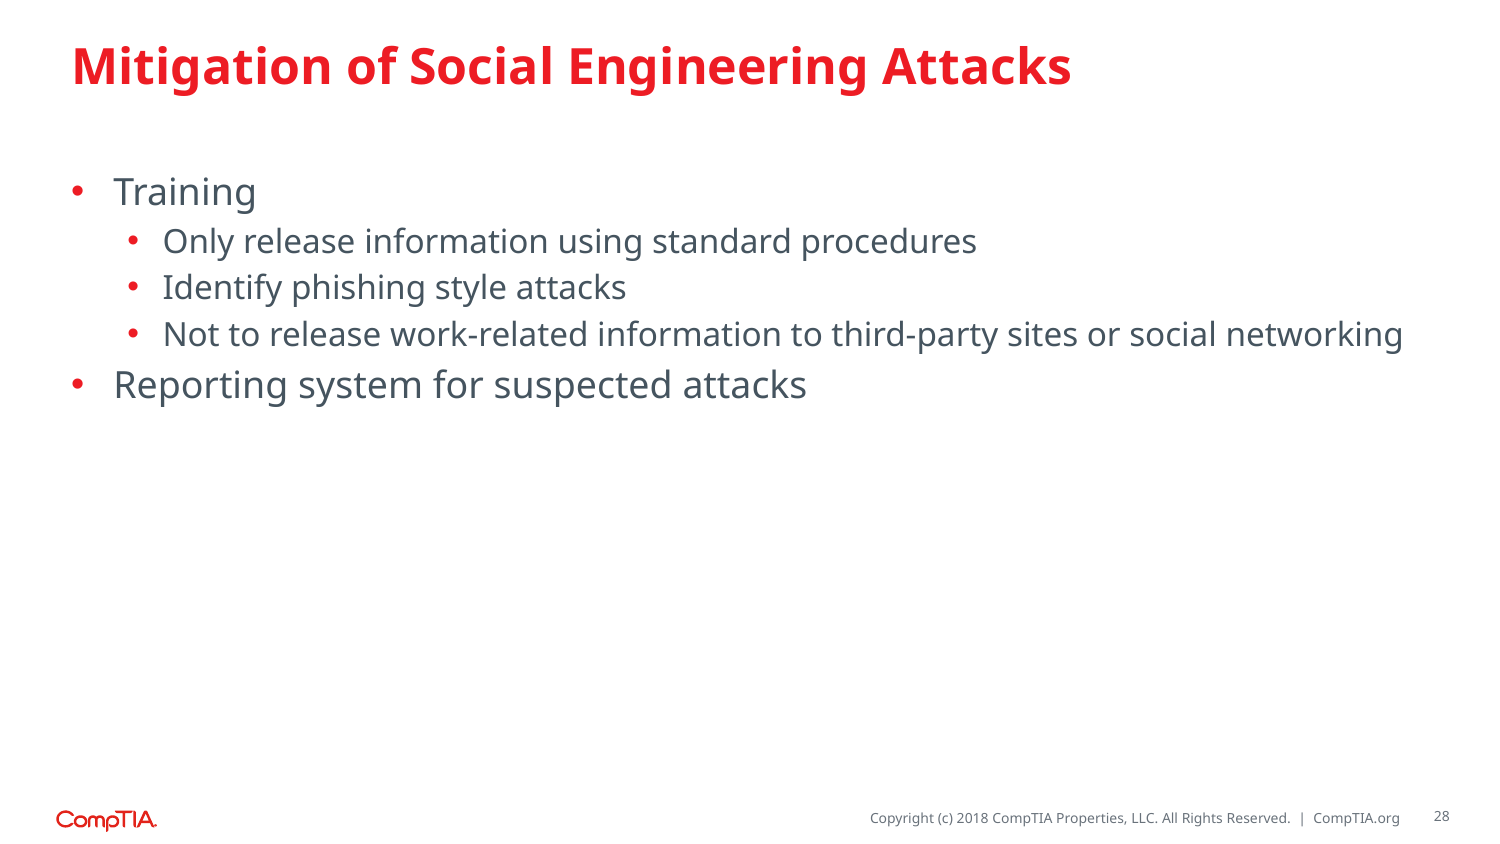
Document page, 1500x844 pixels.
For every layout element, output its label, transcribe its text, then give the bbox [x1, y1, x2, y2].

list Training Only release information using standard procedures Identify phishing style attacks Not to release work-related information to third-party sites or social networking Reporting system for suspected attacks [56, 160, 1444, 746]
title Mitigation of Social Engineering Attacks [56, 12, 1444, 117]
slide_number 28 [1407, 800, 1450, 835]
